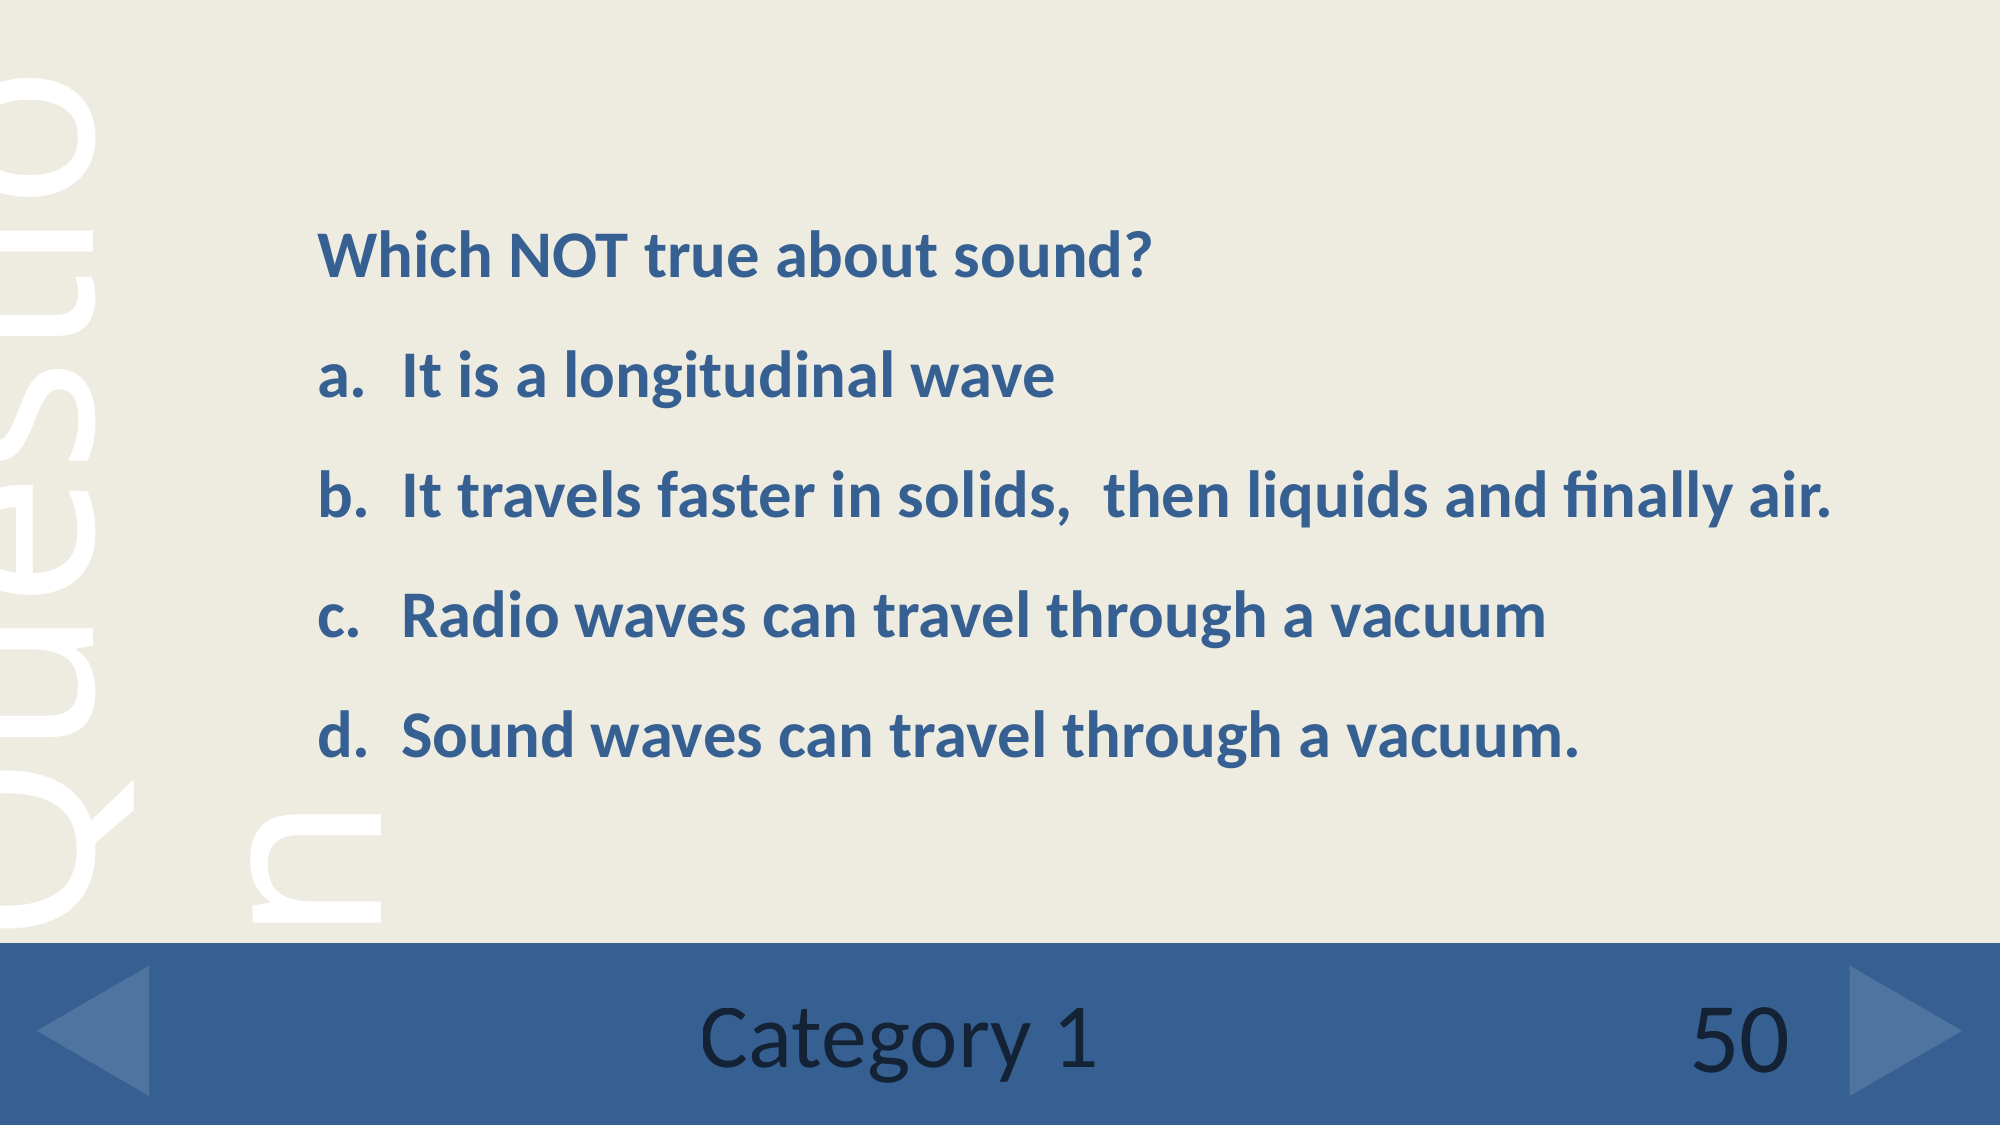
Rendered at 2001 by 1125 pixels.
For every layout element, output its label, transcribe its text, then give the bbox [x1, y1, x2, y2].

list 50 [1800, 967, 1806, 1097]
title Category 1 [0, 937, 1800, 1125]
list Which NOT true about sound? It is a longitudinal wave It travels faster in solids, then liquids and finally air. Radio waves can travel through a vacuum Sound waves can travel through a vacuum. [302, 115, 1900, 827]
